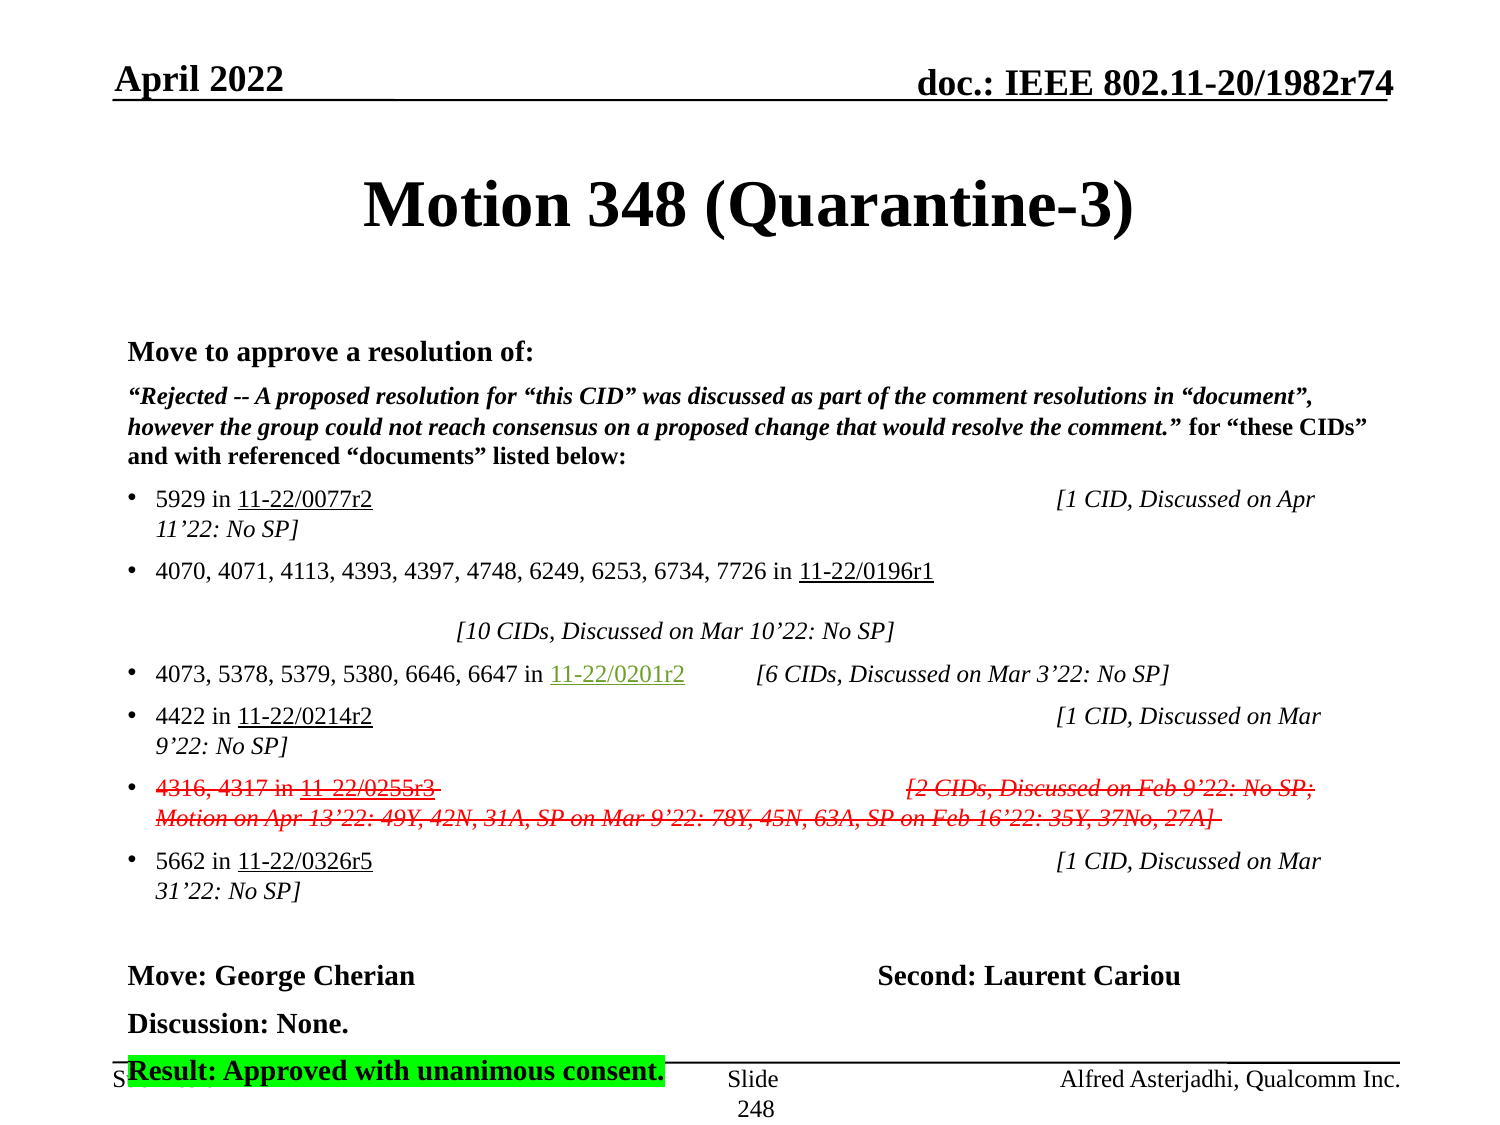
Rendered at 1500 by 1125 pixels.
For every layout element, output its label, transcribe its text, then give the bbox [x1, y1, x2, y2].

slide_number Slide 248 [712, 1061, 800, 1123]
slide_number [114, 54, 423, 100]
footer Alfred Asterjadhi, Qualcomm Inc. [878, 1061, 1402, 1093]
title Motion 348 (Quarantine-3) [112, 112, 1388, 288]
list Move to approve a resolution of: “Rejected -- A proposed resolution for “this CID” was discussed as part of the comment resolutions in “document”, however the group could not reach consensus on a proposed change that would resolve the comment.” for “these CIDs” and with referenced “documents” listed below: 5929 in 11-22/0077r2 [1 CID, Discussed on Apr 11’22: No SP] 4070, 4071, 4113, 4393, 4397, 4748, 6249, 6253, 6734, 7726 in 11-22/0196r1 [10 CIDs, Discussed on Mar 10’22: No SP] 4073, 5378, 5379, 5380, 6646, 6647 in 11-22/0201r2 [6 CIDs, Discussed on Mar 3’22: No SP] 4422 in 11-22/0214r2 [1 CID, Discussed on Mar 9’22: No SP] 4316, 4317 in 11-22/0255r3 [2 CIDs, Discussed on Feb 9’22: No SP; Motion on Apr 13’22: 49Y, 42N, 31A, SP on Mar 9’22: 78Y, 45N, 63A, SP on Feb 16’22: 35Y, 37No, 27A] 5662 in 11-22/0326r5 [1 CID, Discussed on Mar 31’22: No SP] Move: George Cherian Second: Laurent Cariou Discussion: None. Result: Approved with unanimous consent. Note: CIDs that have been discussed and for which the group could not reach consensus. [112, 324, 1388, 1063]
